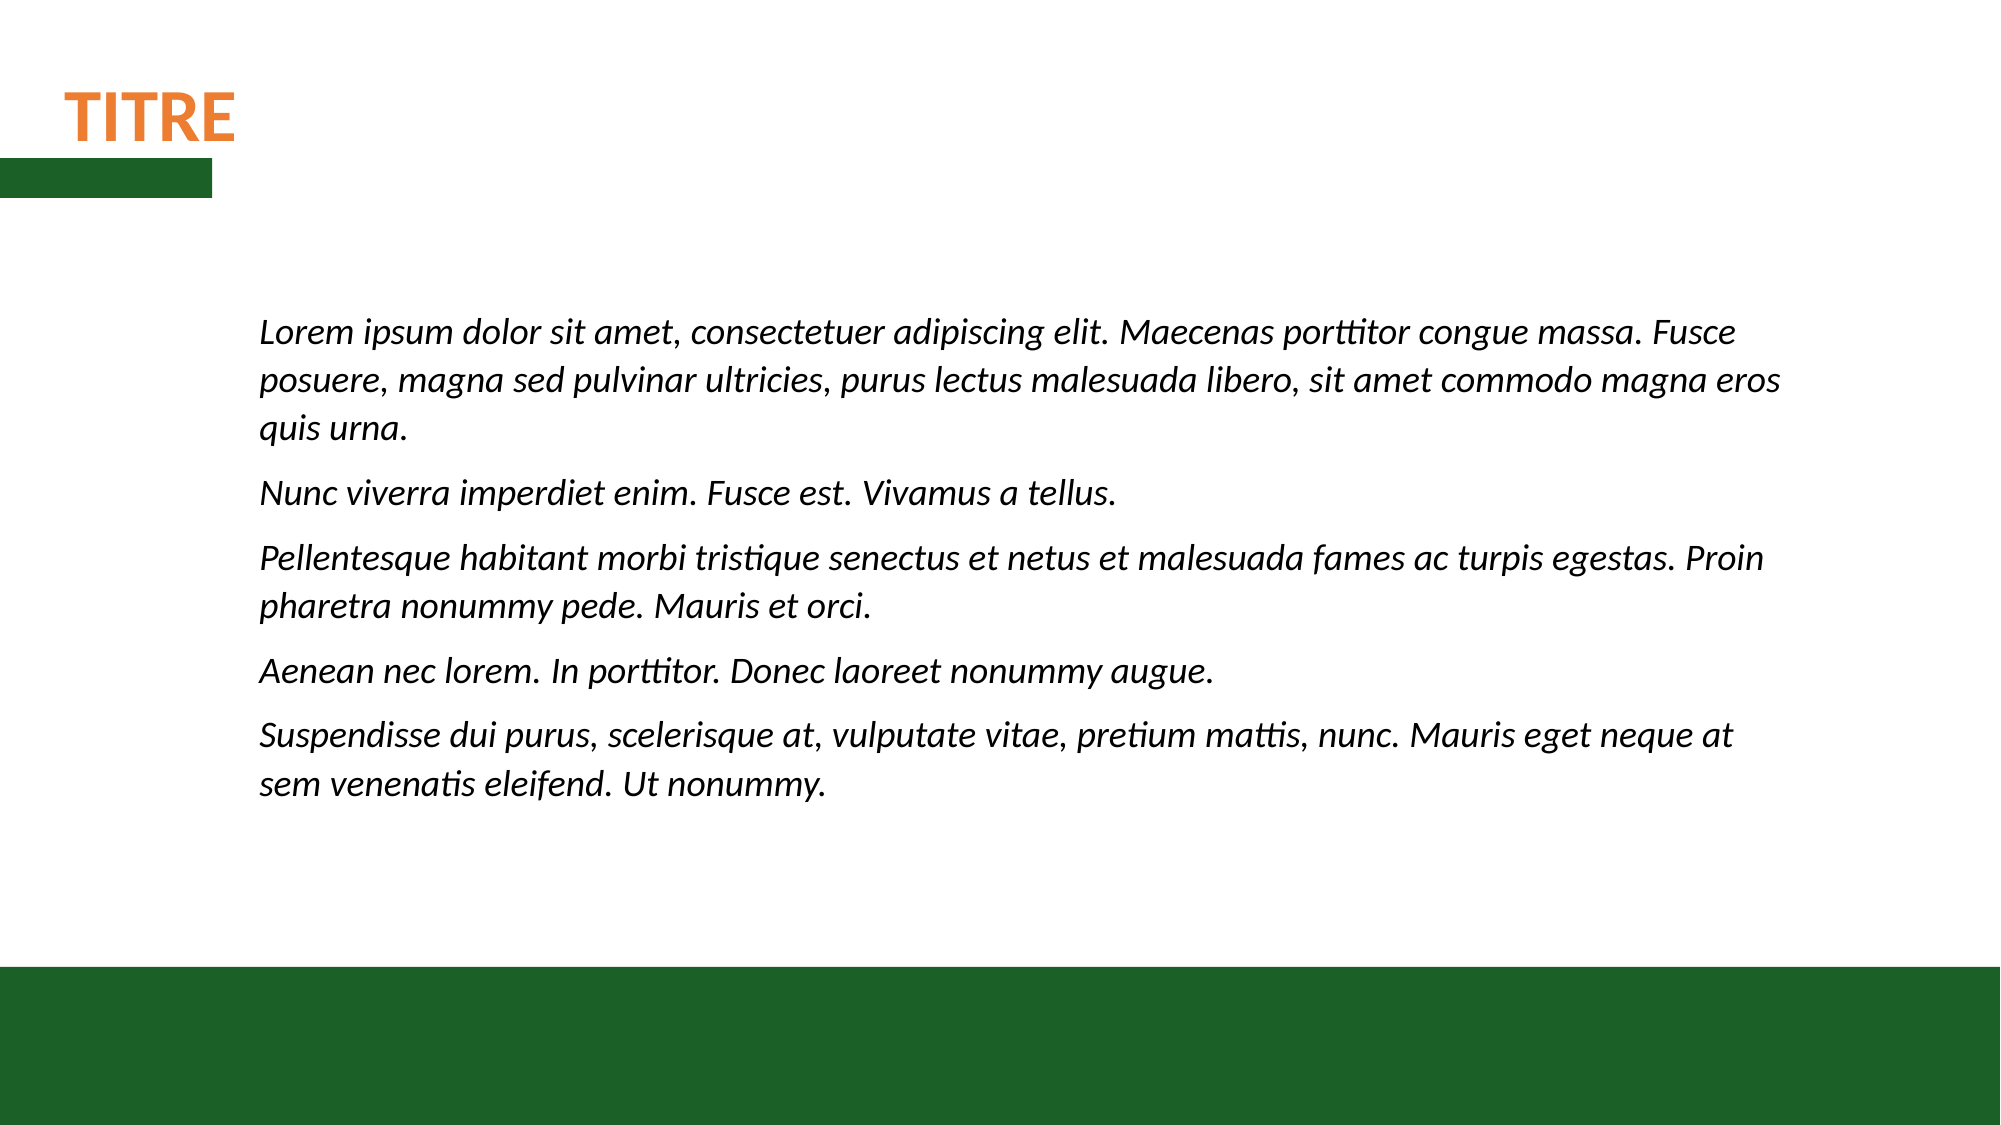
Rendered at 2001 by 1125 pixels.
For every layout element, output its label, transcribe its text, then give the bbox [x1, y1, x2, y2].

text_box [0, 157, 213, 199]
text_box Lorem ipsum dolor sit amet, consectetuer adipiscing elit. Maecenas porttitor congue massa. Fusce posuere, magna sed pulvinar ultricies, purus lectus malesuada libero, sit amet commodo magna eros quis urna. Nunc viverra imperdiet enim. Fusce est. Vivamus a tellus. Pellentesque habitant morbi tristique senectus et netus et malesuada fames ac turpis egestas. Proin pharetra nonummy pede. Mauris et orci. Aenean nec lorem. In porttitor. Donec laoreet nonummy augue. Suspendisse dui purus, scelerisque at, vulputate vitae, pretium mattis, nunc. Mauris eget neque at sem venenatis eleifend. Ut nonummy. [244, 296, 1818, 863]
text_box TITRE [49, 59, 489, 345]
text_box [0, 966, 2000, 1125]
